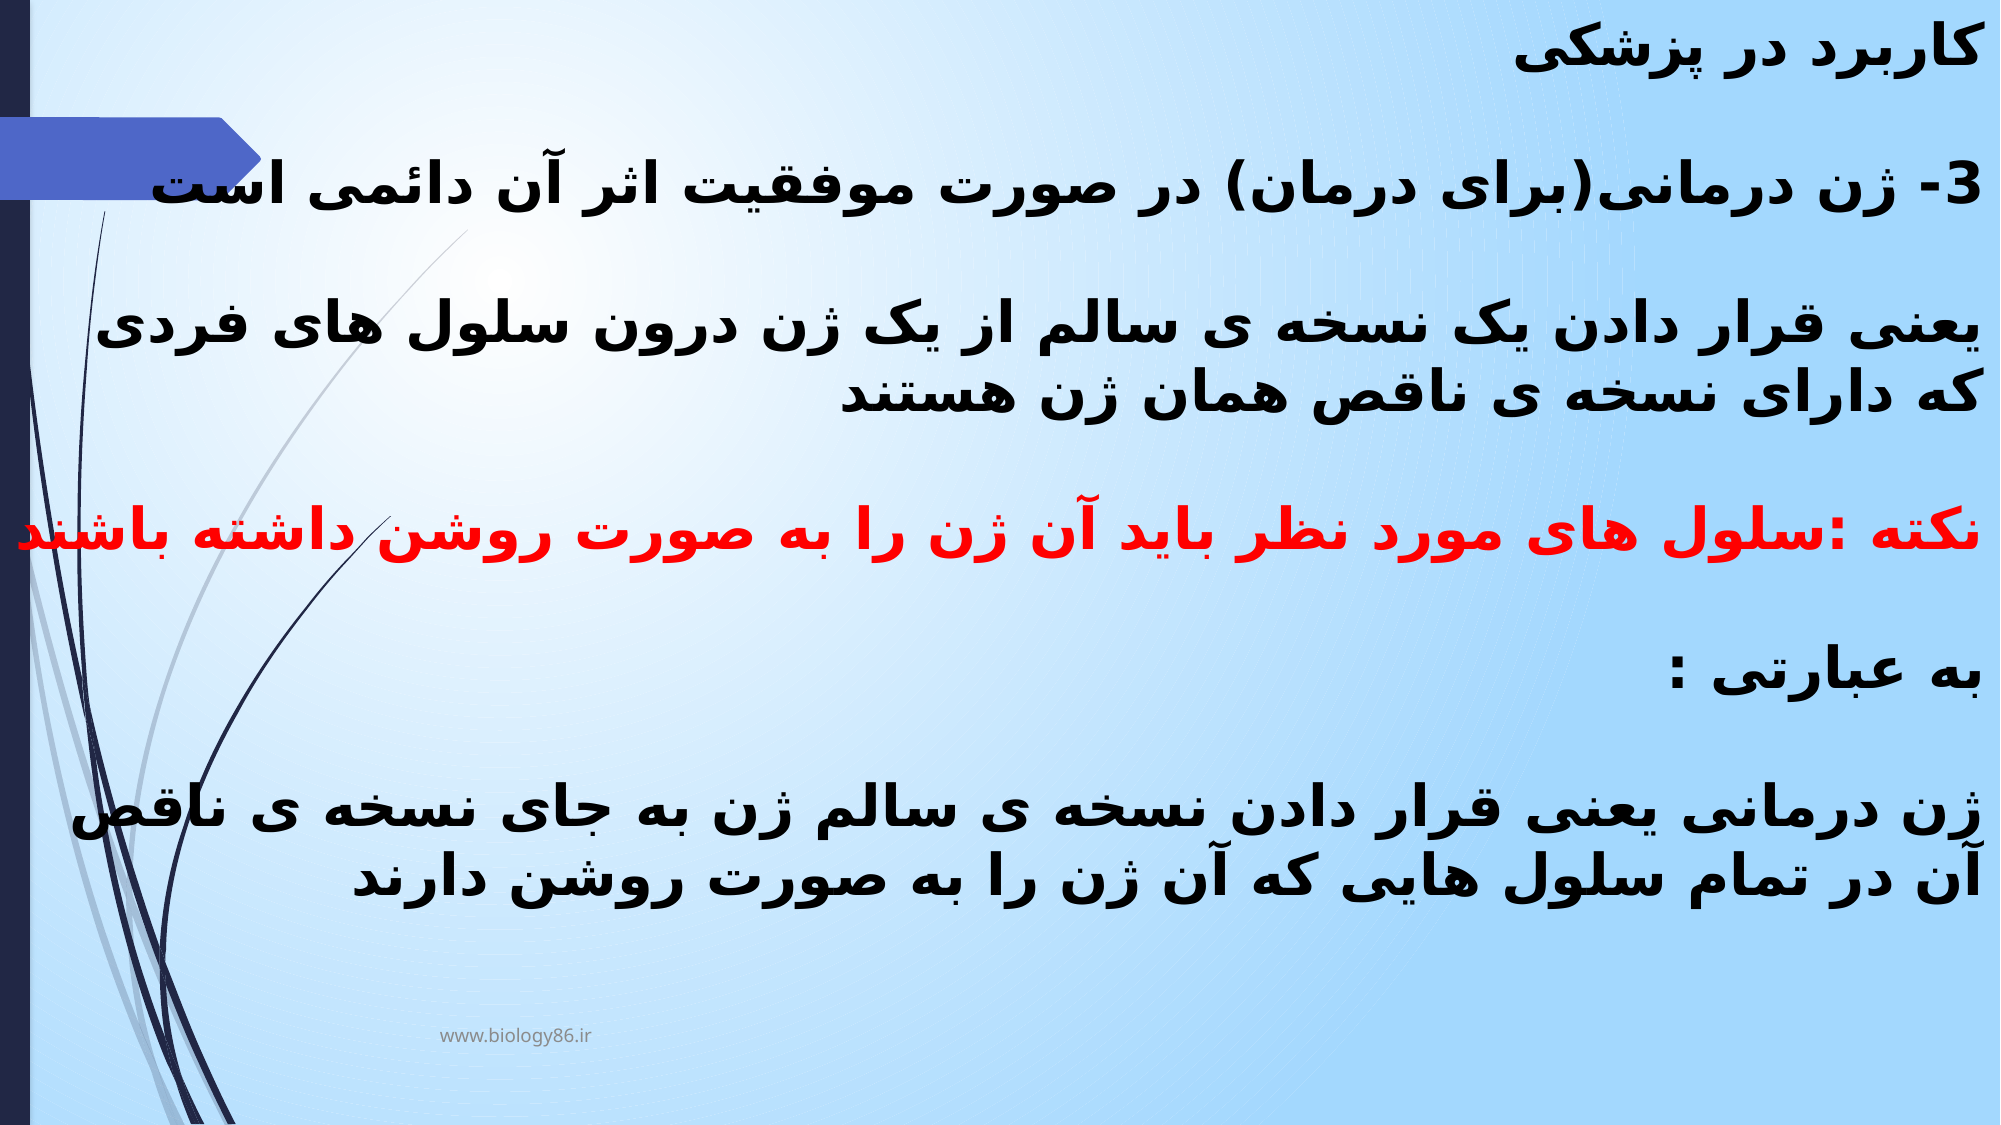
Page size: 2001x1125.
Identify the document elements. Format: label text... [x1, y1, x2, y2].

title کاربرد در پزشکی 3- ژن درمانی(برای درمان) در صورت موفقیت اثر آن دائمی است یعنی قرار دادن یک نسخه ی سالم از یک ژن درون سلول های فردی که دارای نسخه ی ناقص همان ژن هستند نکته :سلول های مورد نظر باید آن ژن را به صورت روشن داشته باشند به عبارتی : ژن درمانی یعنی قرار دادن نسخه ی سالم ژن به جای نسخه ی ناقص آن در تمام سلول هایی که آن ژن را به صورت روشن دارند [0, 0, 2000, 1125]
footer www.biology86.ir [424, 1006, 1675, 1067]
